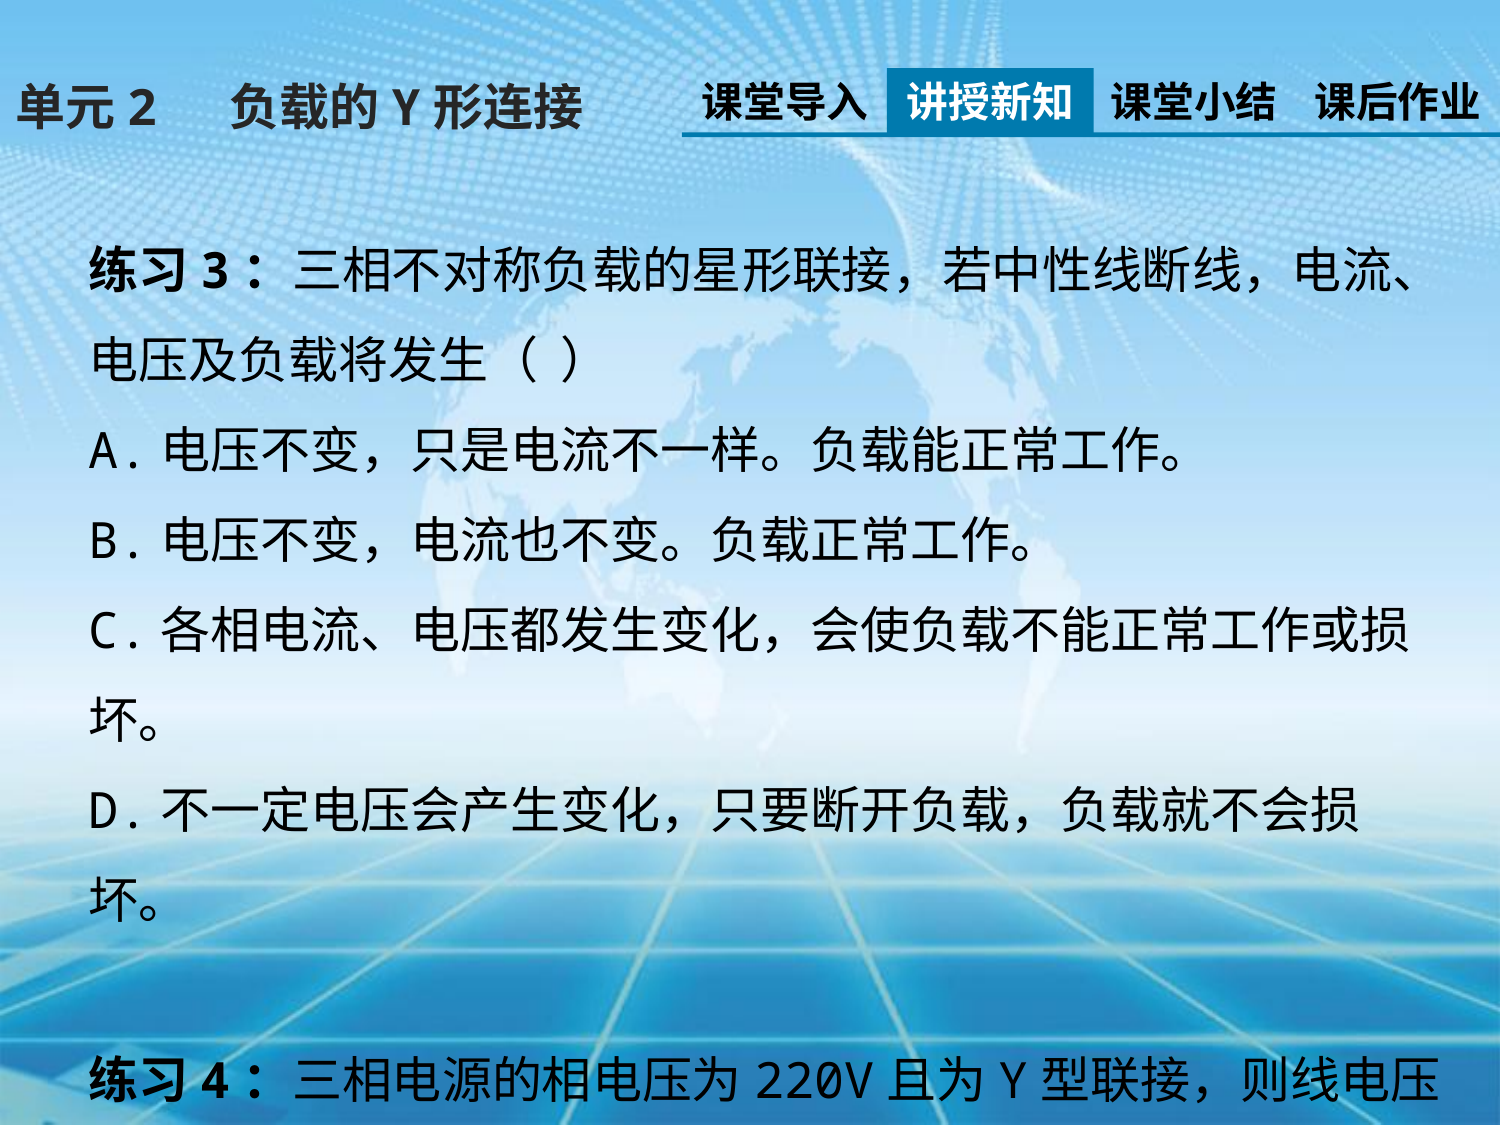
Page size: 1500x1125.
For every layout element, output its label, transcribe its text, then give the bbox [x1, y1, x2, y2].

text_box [1, 67, 1500, 144]
text_box 练习3：三相不对称负载的星形联接，若中性线断线，电流、电压及负载将发生（ ） A.电压不变，只是电流不一样。负载能正常工作。 B.电压不变，电流也不变。负载正常工作。 C.各相电流、电压都发生变化，会使负载不能正常工作或损坏。 D.不一定电压会产生变化，只要断开负载，负载就不会损坏。 练习4：三相电源的相电压为220V且为Y型联接，则线电压为（ ） A．220V B．380V C．311V D．658V [73, 201, 1472, 1125]
picture [0, 0, 1500, 1125]
